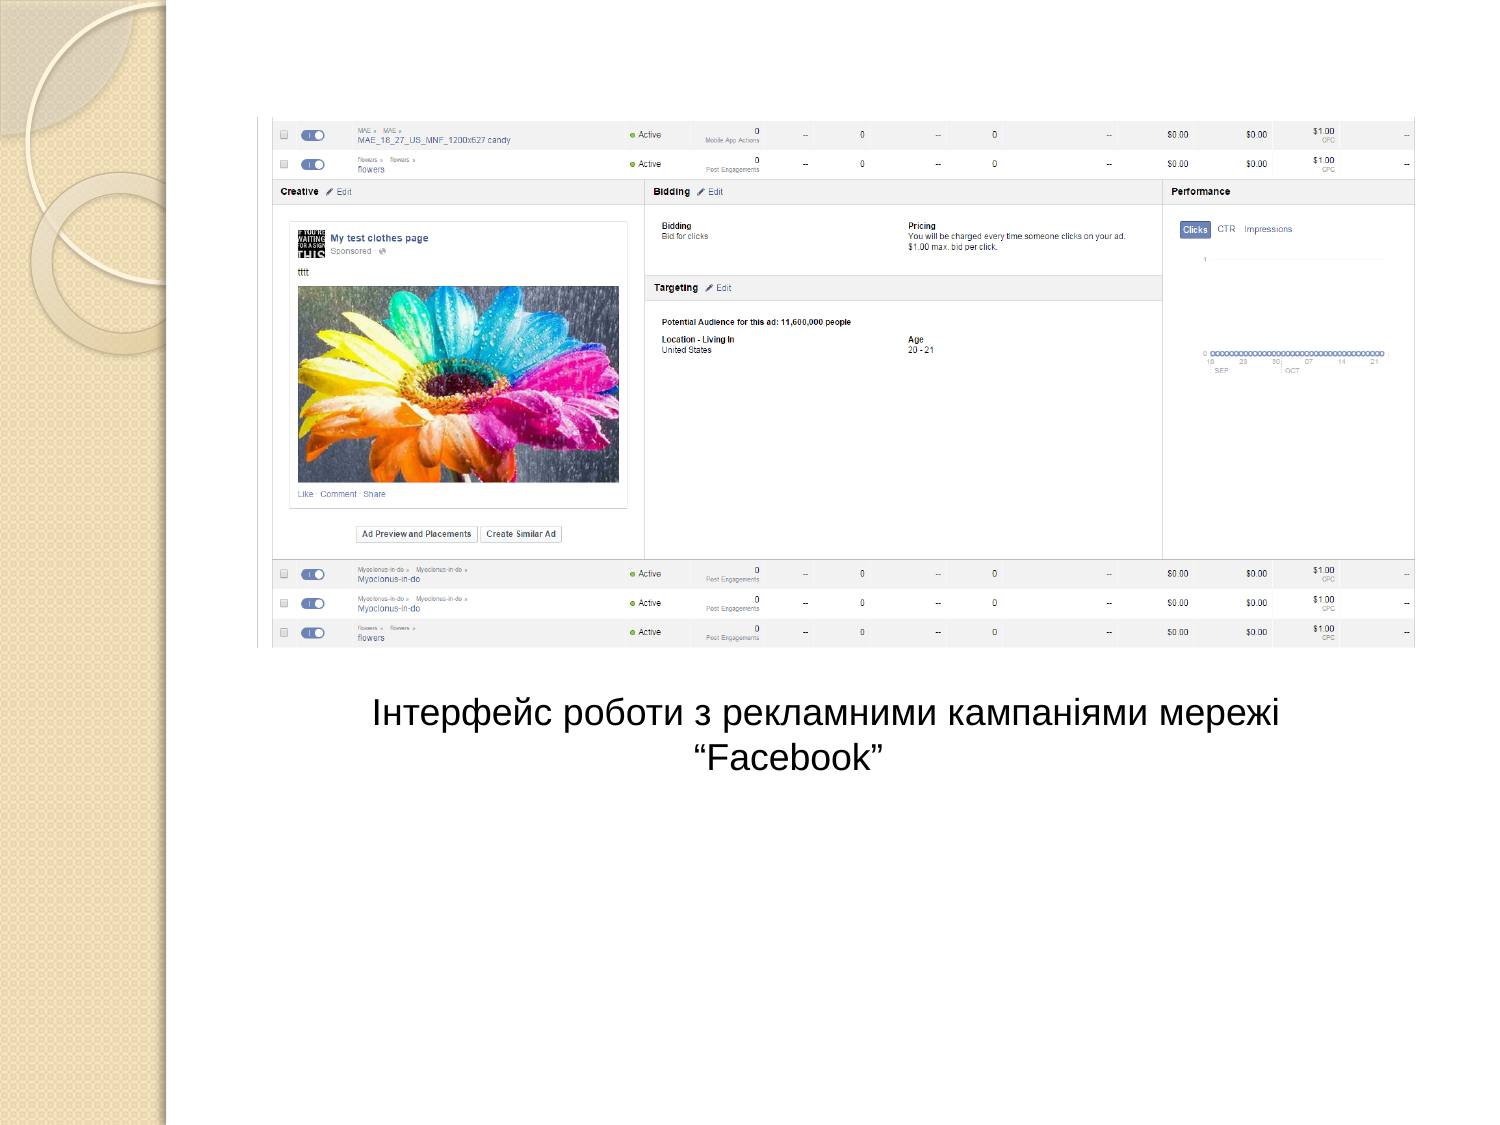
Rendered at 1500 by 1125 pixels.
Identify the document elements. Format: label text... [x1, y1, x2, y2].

picture [257, 116, 1423, 648]
text_box [0, 0, 1500, 75]
text_box Інтерфейс роботи з рекламними кампаніями мережі “Facebook” [219, 703, 1358, 764]
